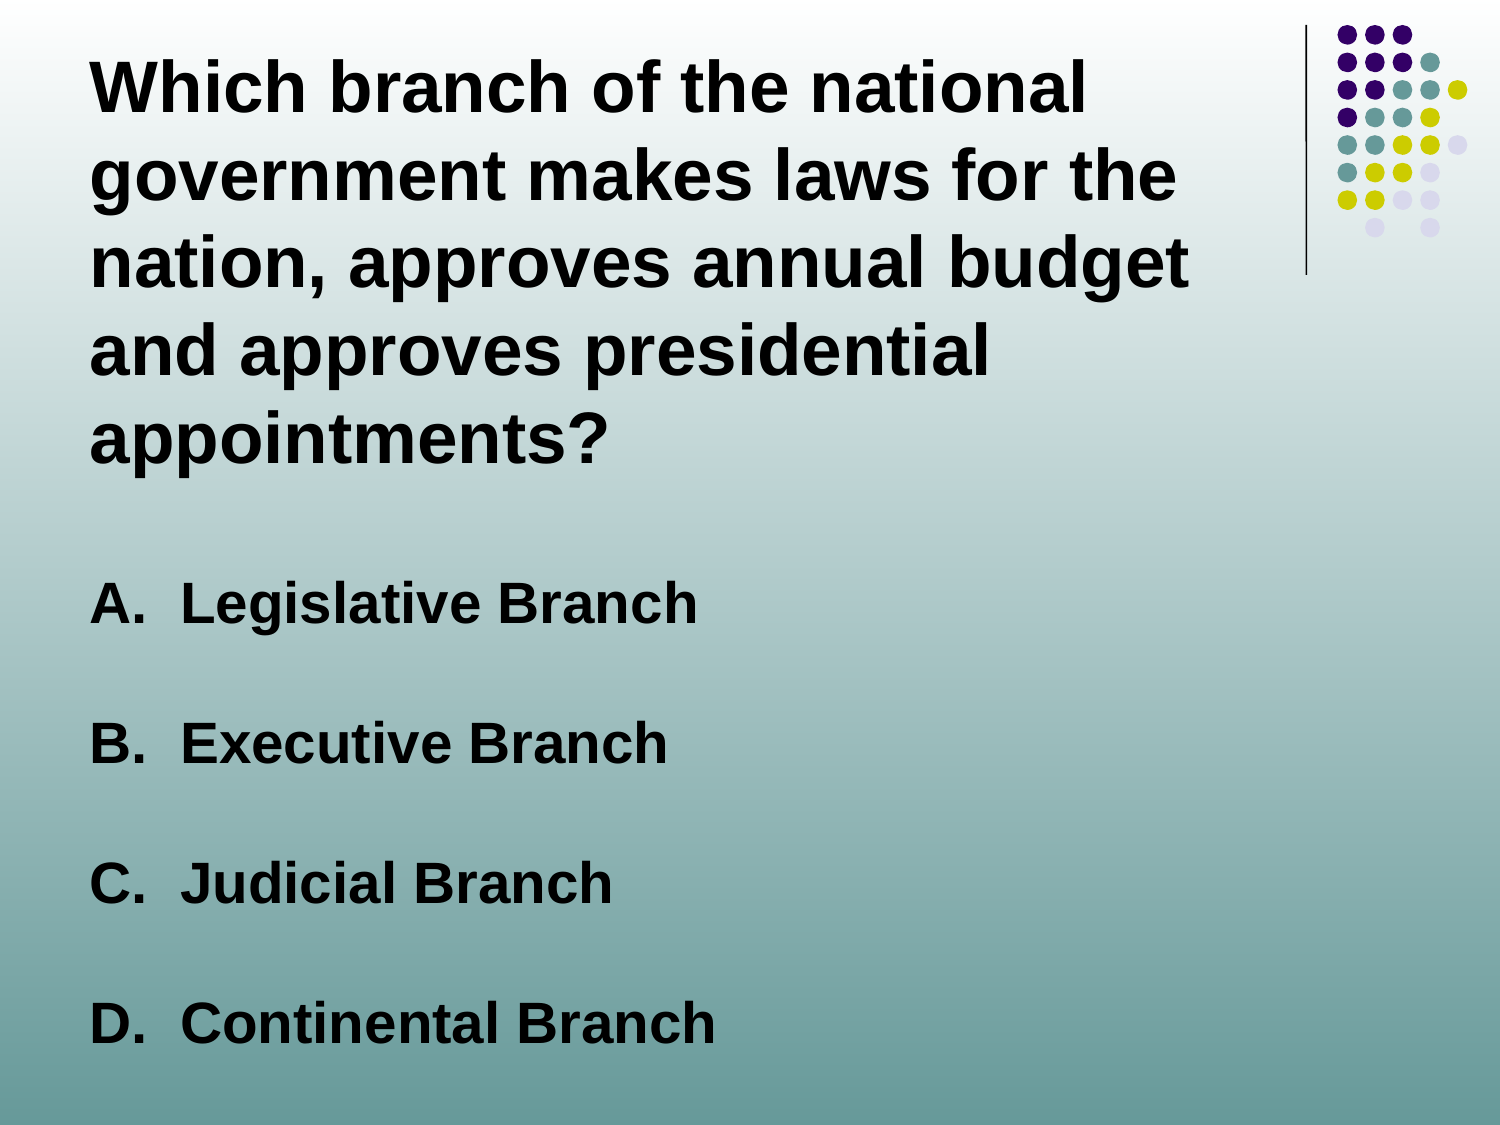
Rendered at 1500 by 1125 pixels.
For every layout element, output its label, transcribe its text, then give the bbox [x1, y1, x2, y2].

text_box Which branch of the national government makes laws for the nation, approves annual budget and approves presidential appointments? A. Legislative Branch B. Executive Branch C. Judicial Branch D. Continental Branch [75, 937, 1313, 1125]
